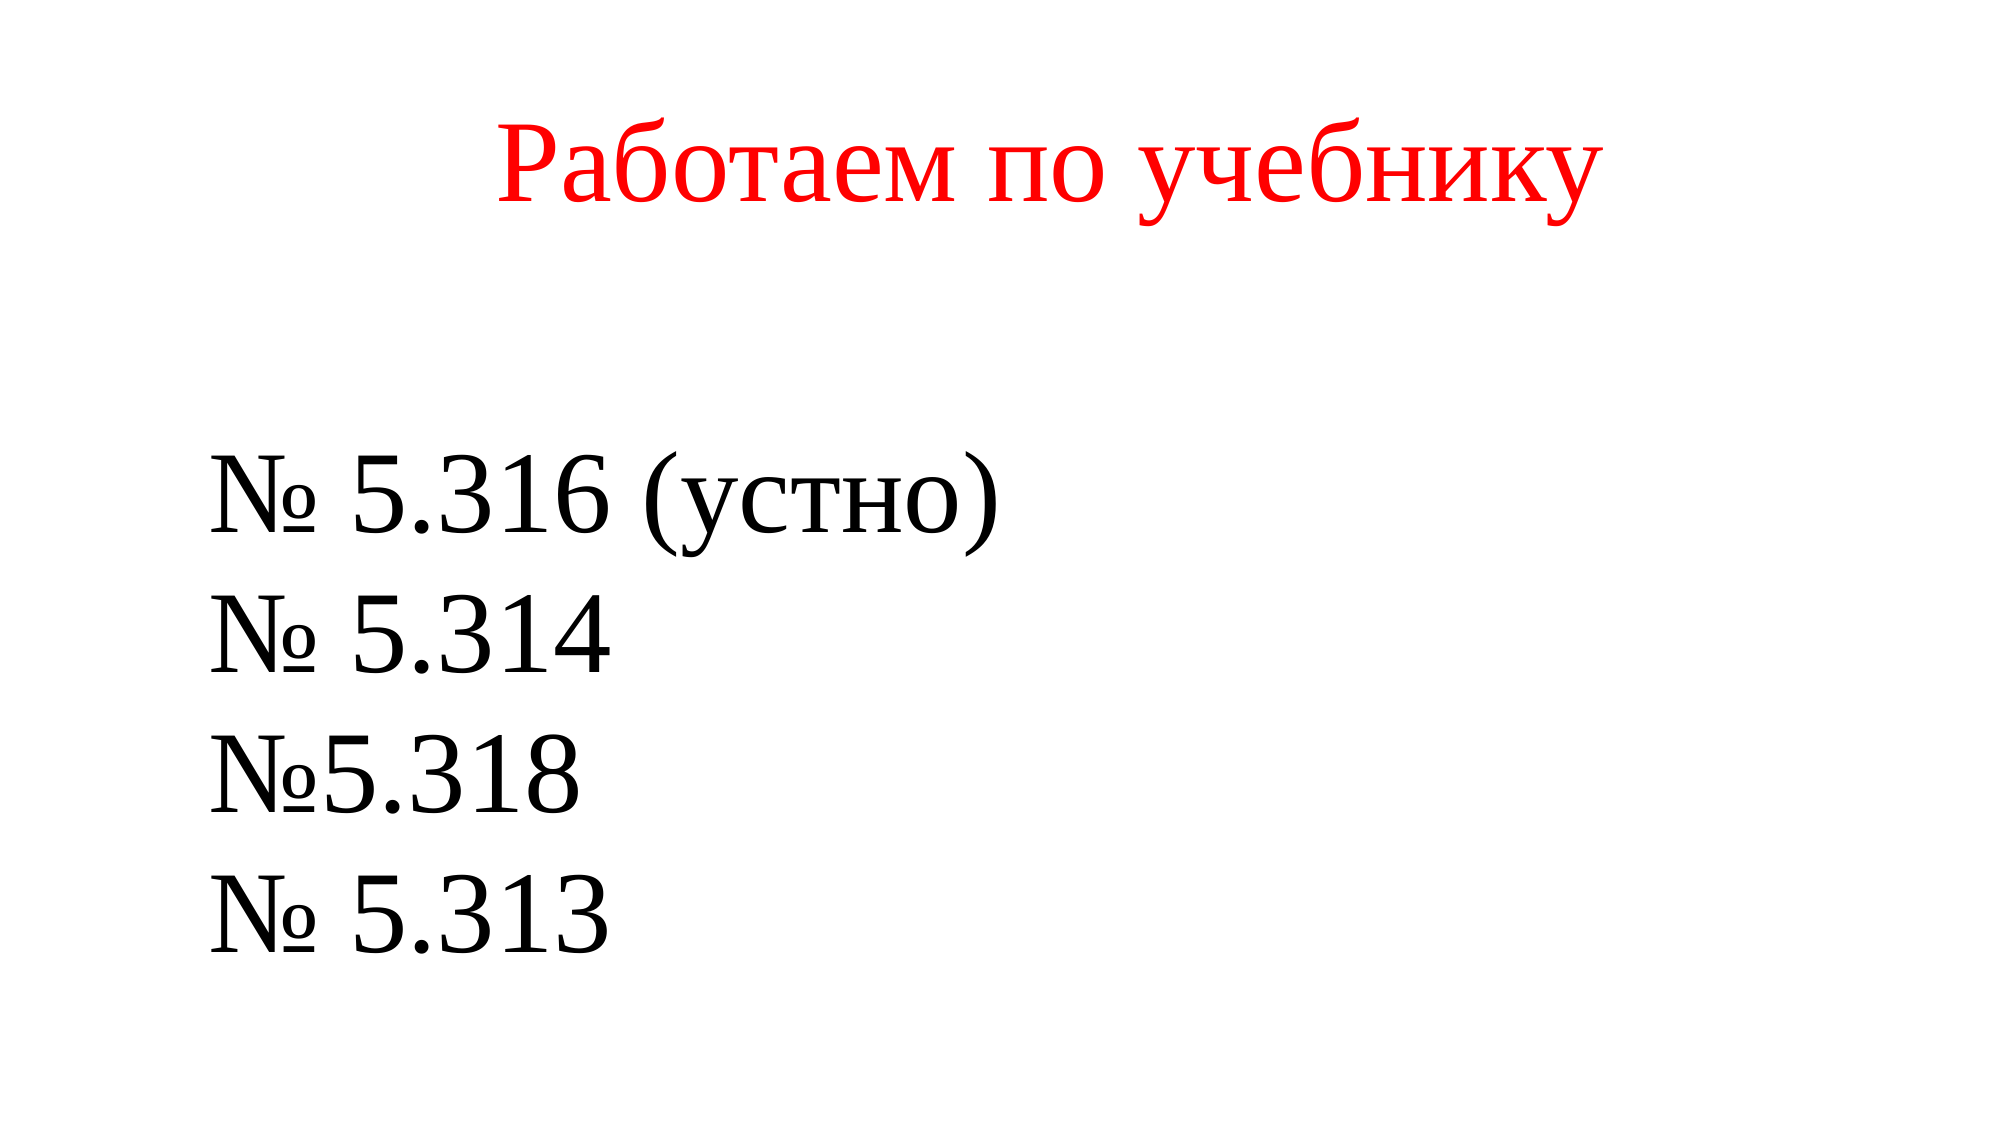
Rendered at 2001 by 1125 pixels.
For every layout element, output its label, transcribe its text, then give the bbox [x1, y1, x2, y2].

text_box № 5.316 (устно) № 5.314 №5.318 № 5.313 [193, 408, 1277, 983]
text_box Работаем по учебнику [480, 77, 1760, 232]
